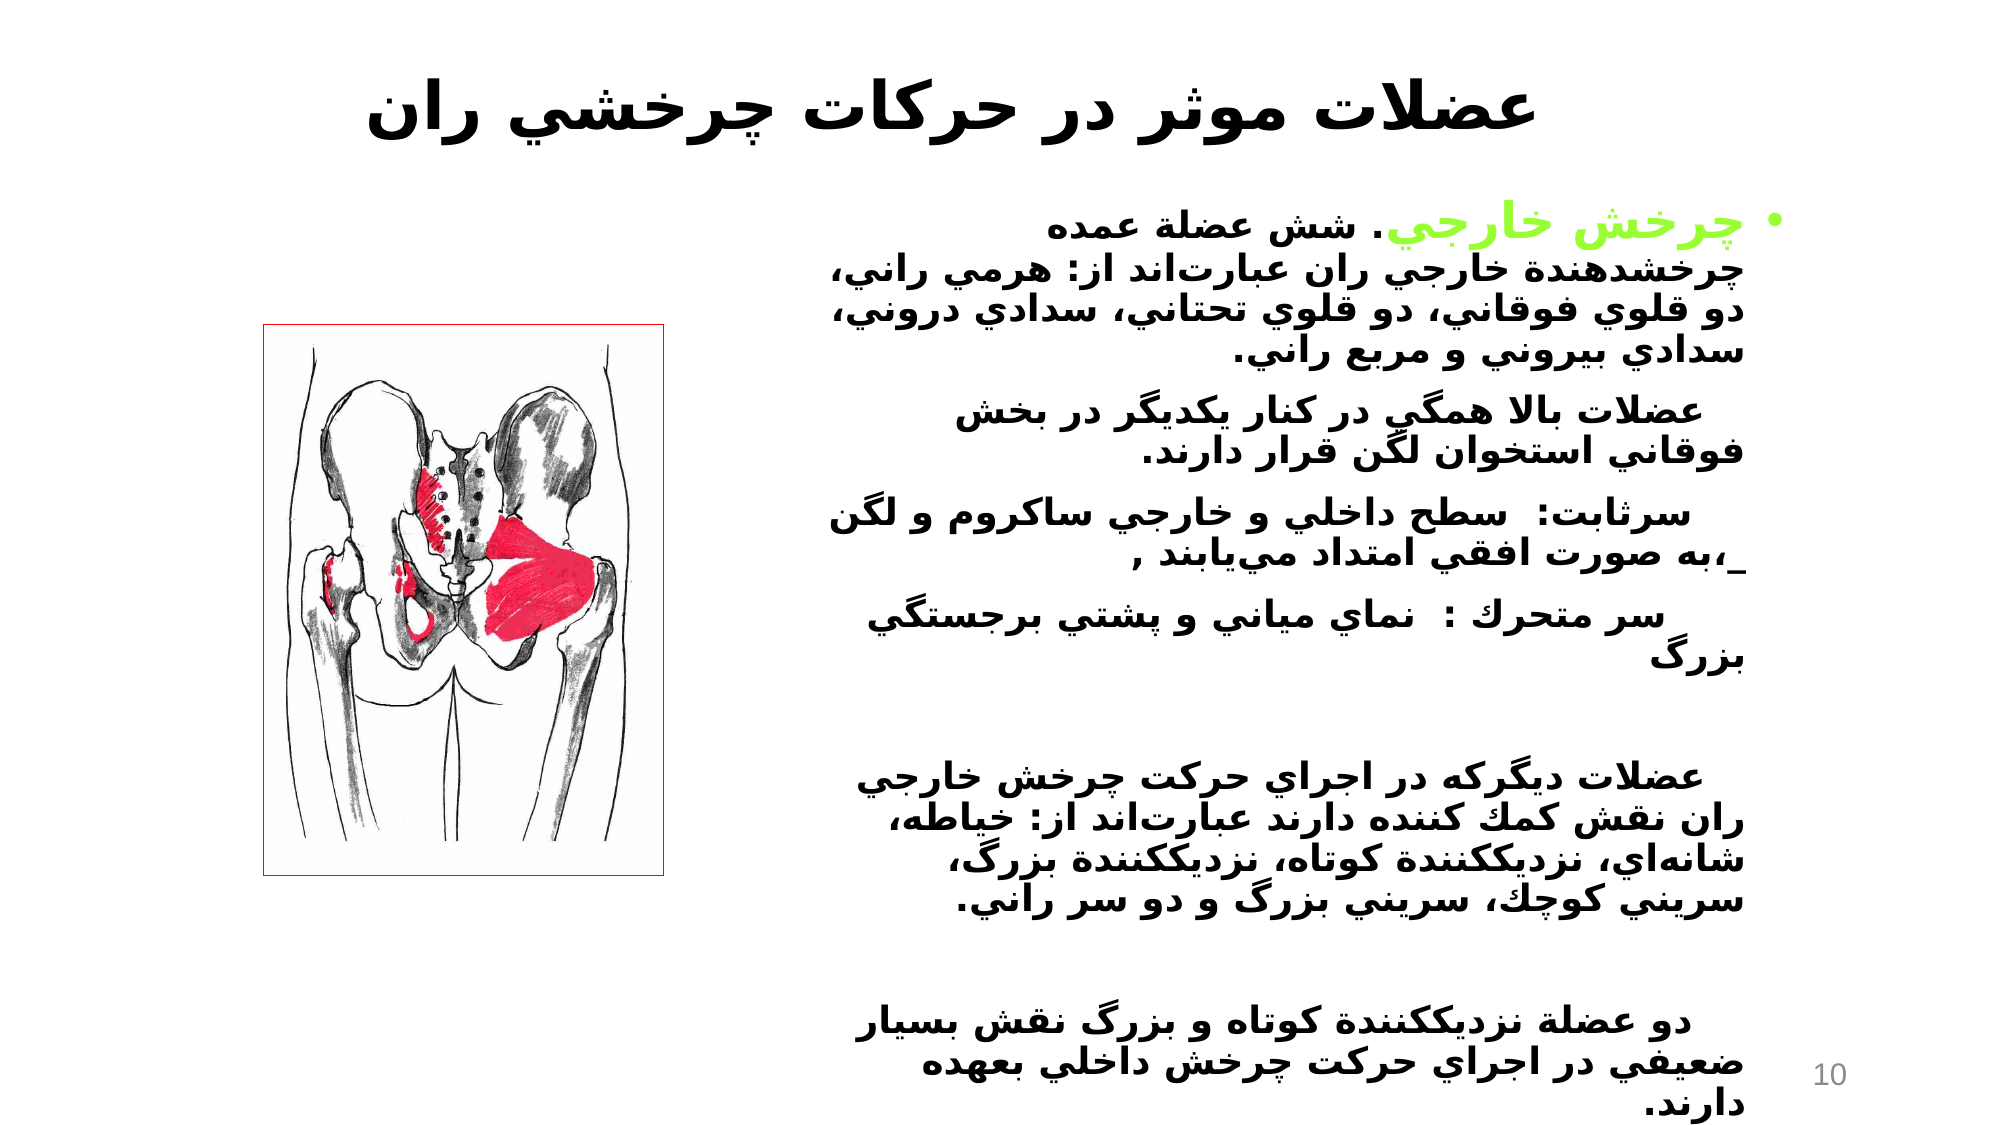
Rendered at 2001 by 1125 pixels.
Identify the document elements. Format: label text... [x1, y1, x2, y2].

list چرخش خارجي. شش عضلة عمده چرخش‎دهندة خارجي ران عبارت‌اند از: هرمي راني، دو قلوي فوقاني، دو قلوي تحتاني، سدادي دروني، سدادي بيروني و مربع راني. عضلات بالا همگي در كنار يكديگر در بخش فوقاني استخوان لگن قرار دارند. سرثابت: سطح داخلي و خارجي ساكروم و لگن _،به صورت افقي امتداد مي‌يابند , سر متحرك : نماي مياني و پشتي برجستگي بزرگ عضلات ديگرکه در اجراي حركت چرخش خارجي ران نقش كمك كننده دارند عبارت‌اند از: خياطه، شانه‌اي، نزديك‎كنندة كوتاه، نزديك‎كنندة بزرگ، سريني كوچك، سريني بزرگ و دو سر راني. دو عضلة نزديك‎كنندة كوتاه و بزرگ نقش بسيار ضعيفي در اجراي حركت چرخش داخلي بعهده دارند. چرخش داخلي. چرخش داخلي ران به كمك عضلات نيمه‎غشايي، نيمه‎وتري نزديك‎كننده دراز و سريني مياني انجام مي‌گيرد. اين گروه از عضلات قبلاً شرح داده شده‌اند. [801, 187, 1799, 1125]
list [263, 324, 664, 875]
title عضلات موثر در حركات چرخشي ران [291, 54, 1729, 243]
slide_number 10 [1799, 1042, 1863, 1103]
